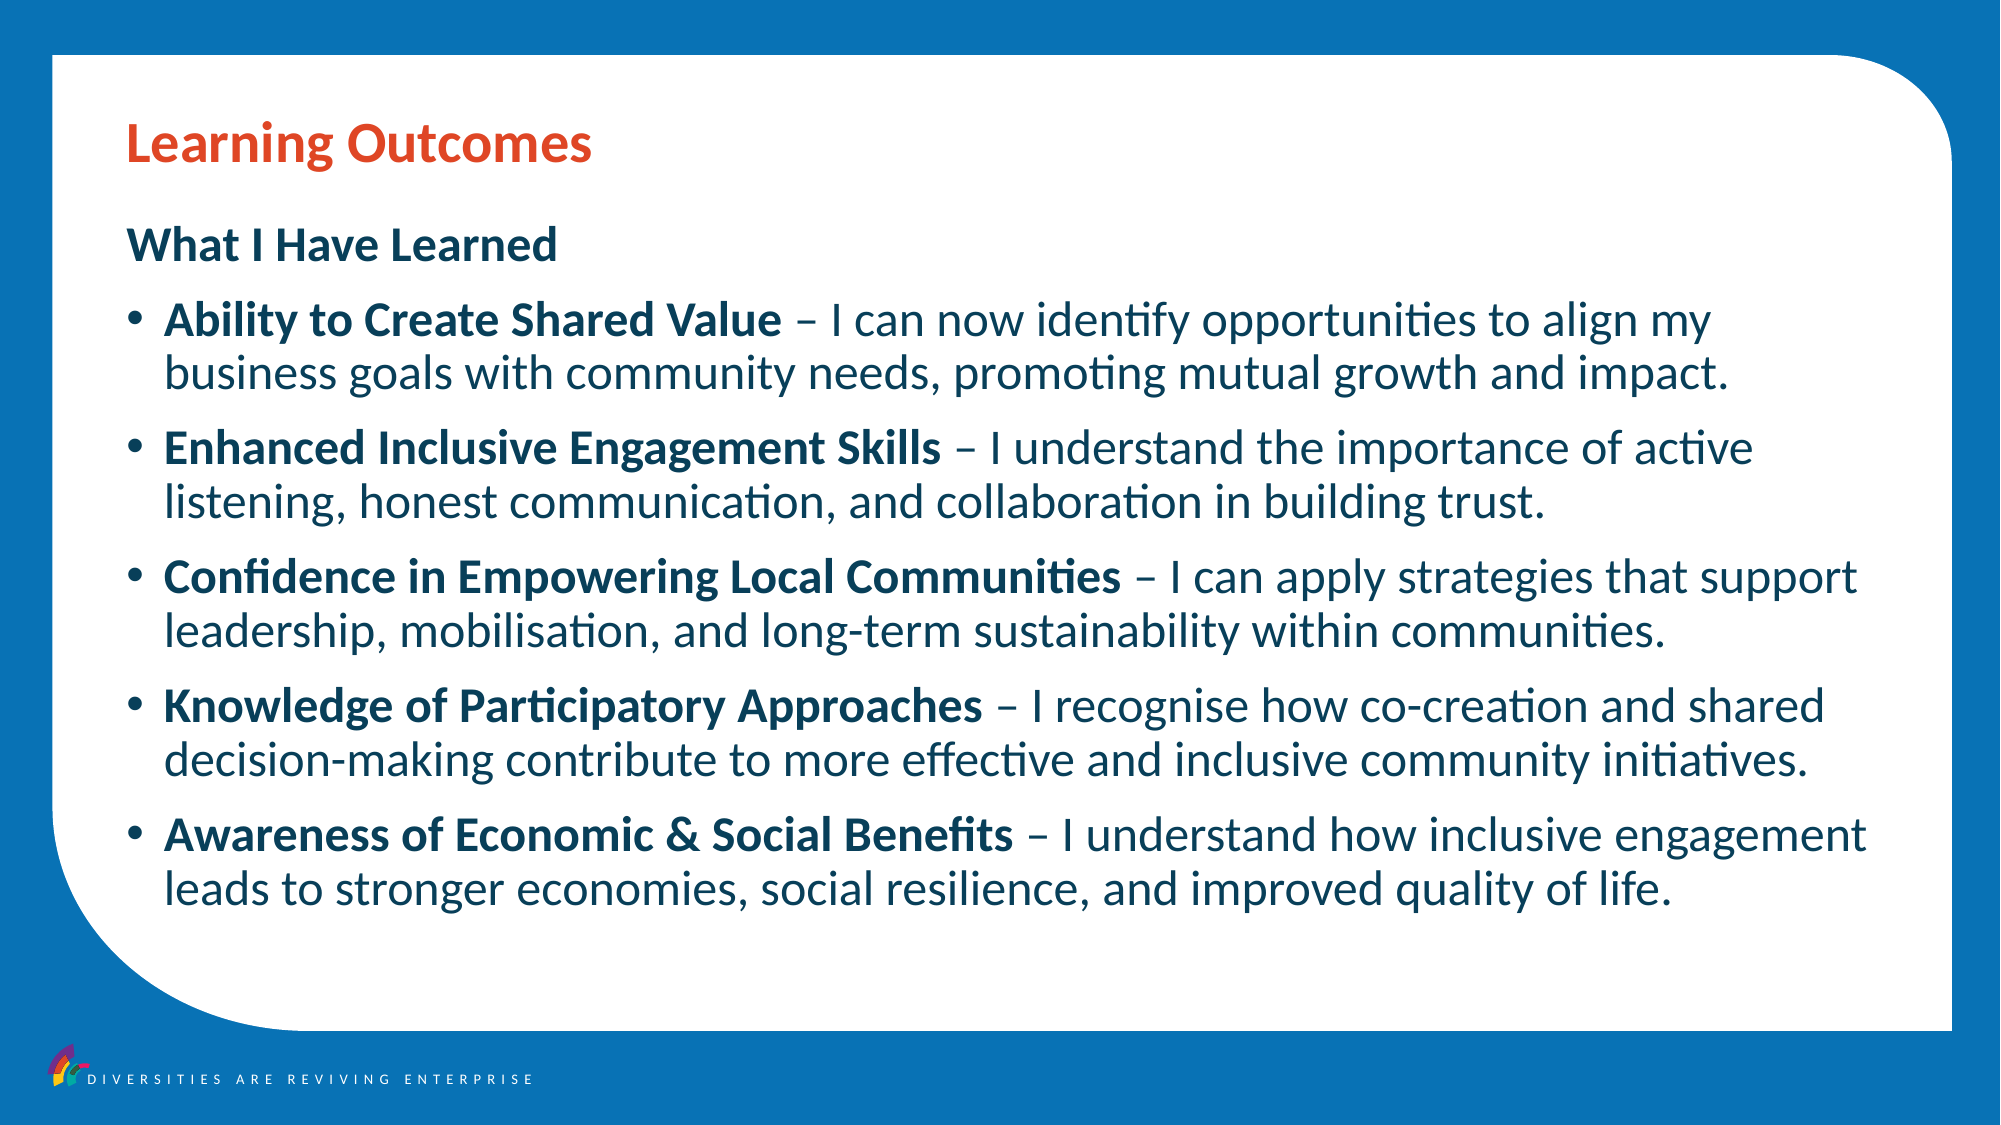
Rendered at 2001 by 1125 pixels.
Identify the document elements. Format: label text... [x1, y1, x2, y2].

list What I Have Learned Ability to Create Shared Value – I can now identify opportunities to align my business goals with community needs, promoting mutual growth and impact. Enhanced Inclusive Engagement Skills – I understand the importance of active listening, honest communication, and collaboration in building trust. Confidence in Empowering Local Communities – I can apply strategies that support leadership, mobilisation, and long-term sustainability within communities. Knowledge of Participatory Approaches – I recognise how co-creation and shared decision-making contribute to more effective and inclusive community initiatives. Awareness of Economic & Social Benefits – I understand how inclusive engagement leads to stronger economies, social resilience, and improved quality of life. [111, 210, 1889, 843]
list Learning Outcomes [111, 104, 1850, 237]
